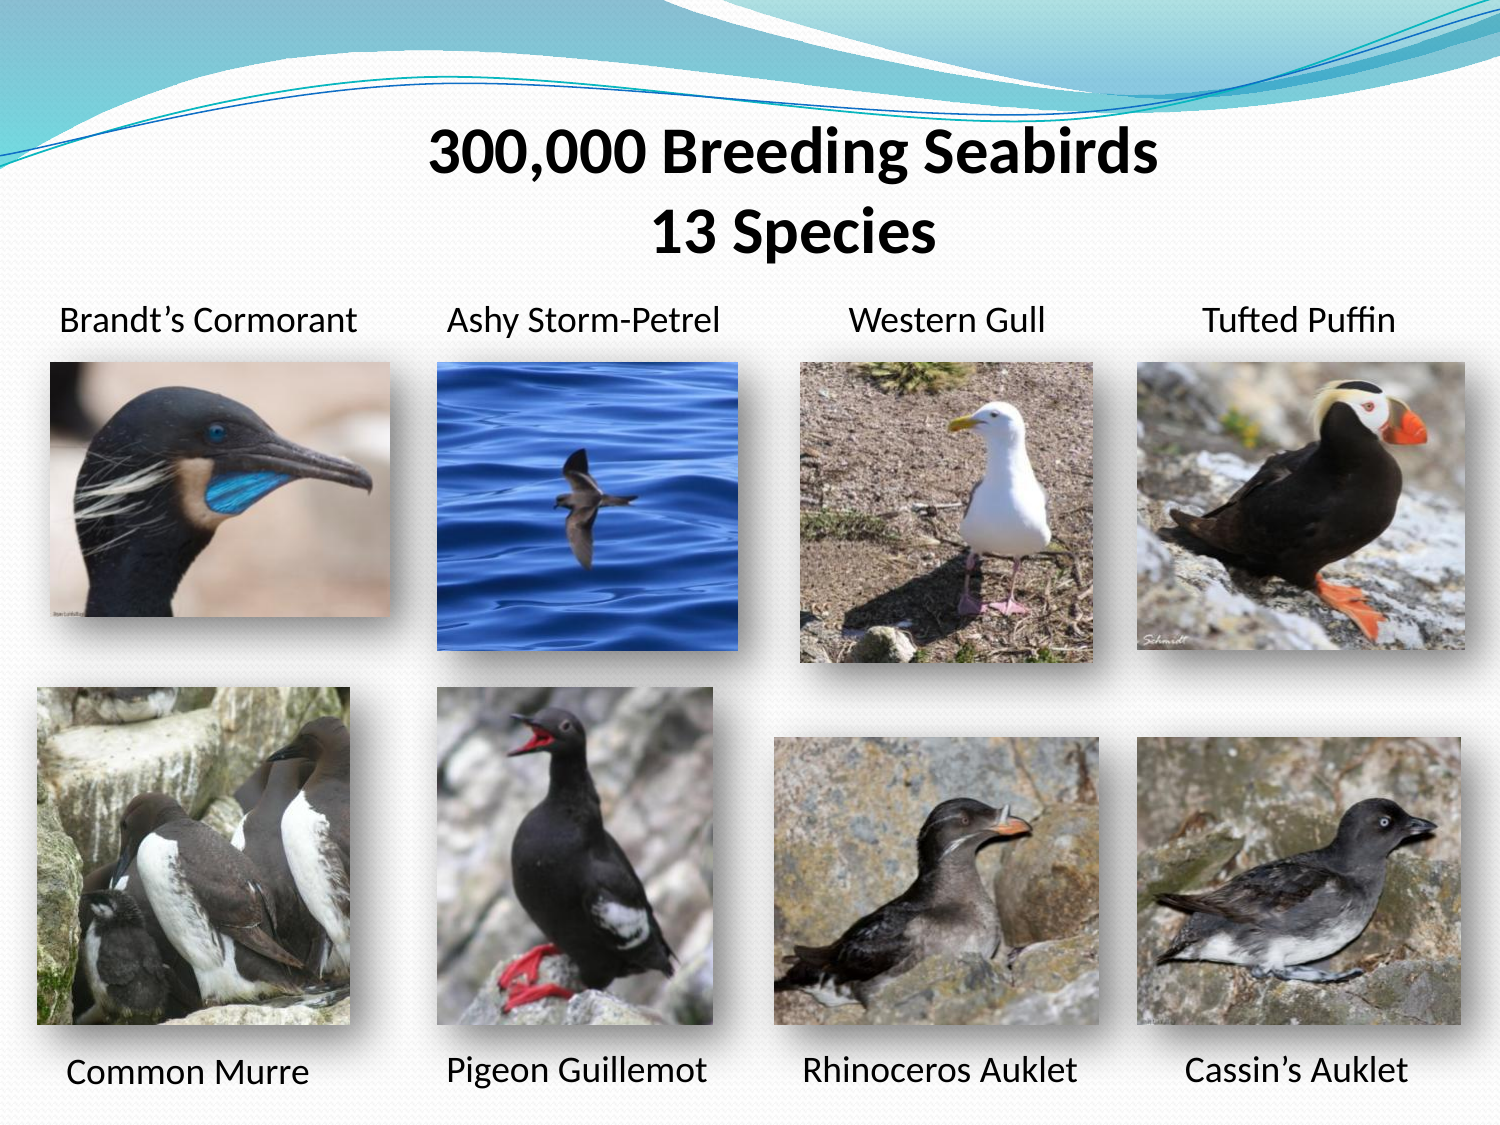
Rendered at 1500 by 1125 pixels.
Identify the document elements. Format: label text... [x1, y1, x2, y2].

picture [799, 362, 1093, 663]
picture [437, 362, 738, 651]
text_box Pigeon Guillemot [431, 1037, 723, 1098]
text_box 300,000 Breeding Seabirds 13 Species [412, 99, 1175, 275]
picture [49, 362, 390, 618]
text_box Western Gull [833, 287, 1062, 348]
text_box Common Murre [51, 1040, 326, 1100]
text_box Brandt’s Cormorant [44, 287, 374, 348]
text_box Ashy Storm-Petrel [432, 287, 736, 348]
picture [1137, 362, 1465, 651]
picture [774, 737, 1099, 1026]
text_box Cassin’s Auklet [1169, 1038, 1424, 1098]
picture [1137, 737, 1461, 1026]
text_box Rhinoceros Auklet [787, 1037, 1125, 1098]
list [37, 687, 351, 1026]
picture [436, 687, 713, 1026]
text_box Tufted Puffin [1187, 287, 1475, 348]
